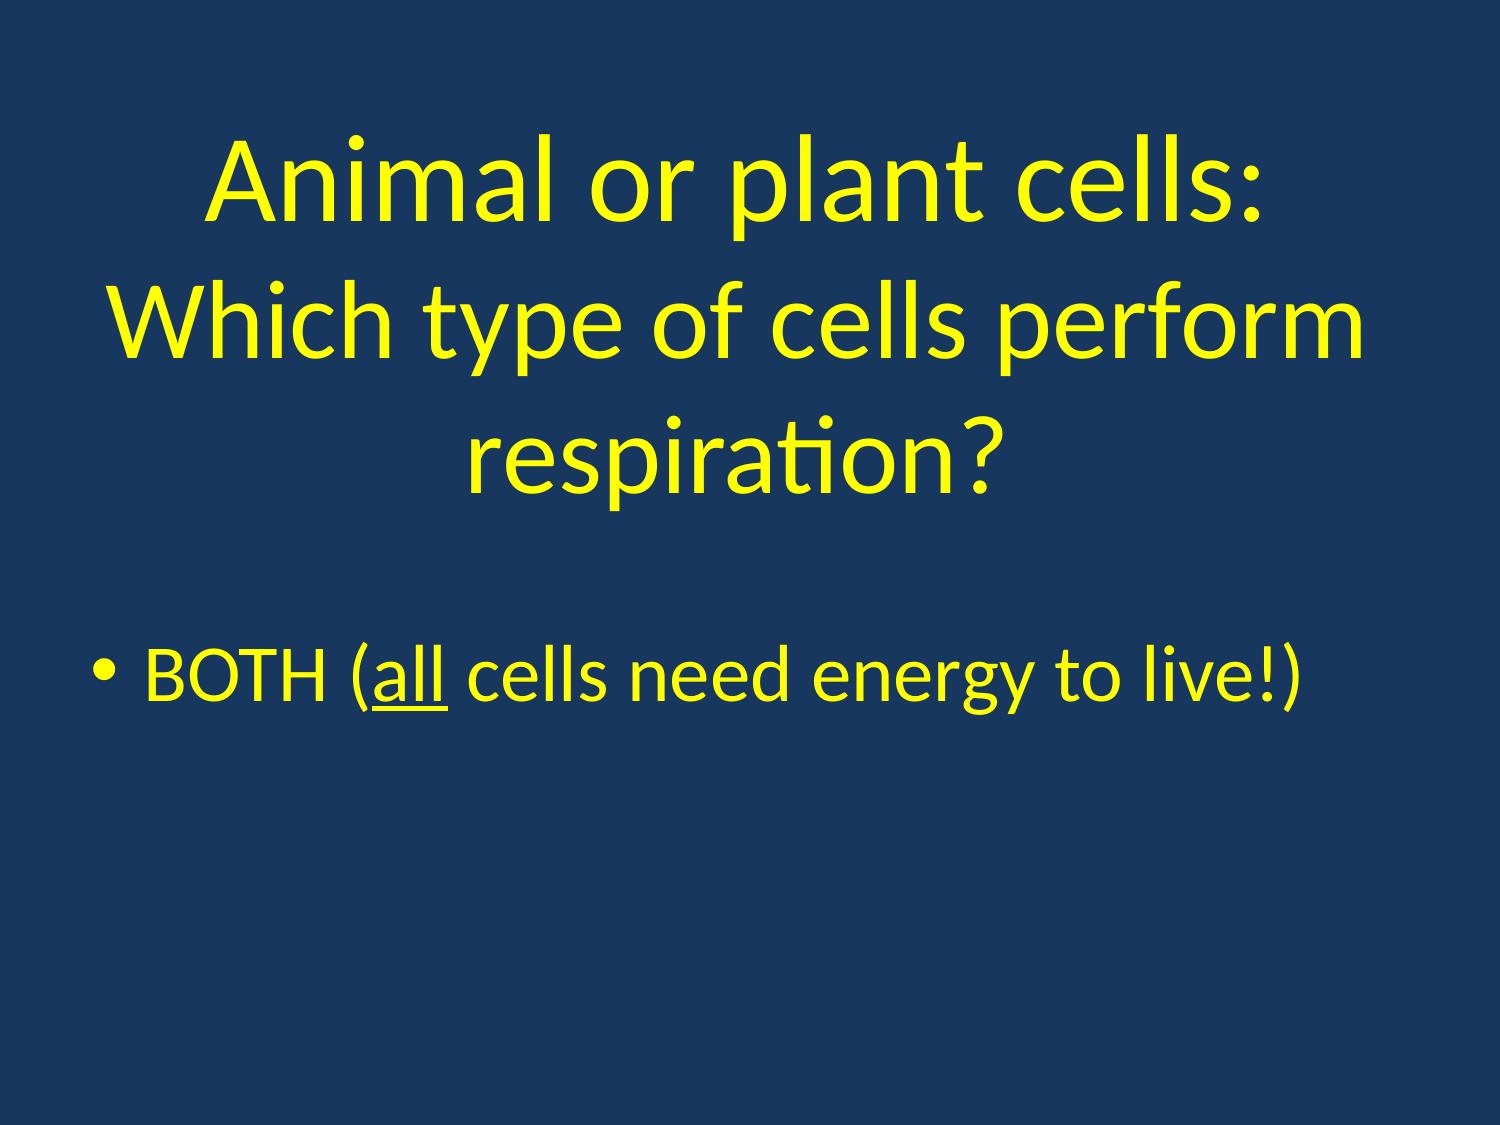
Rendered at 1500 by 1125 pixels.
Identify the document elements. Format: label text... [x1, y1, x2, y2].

list BOTH (all cells need energy to live!) [75, 612, 1425, 788]
title Animal or plant cells: Which type of cells perform respiration? [62, 24, 1413, 588]
